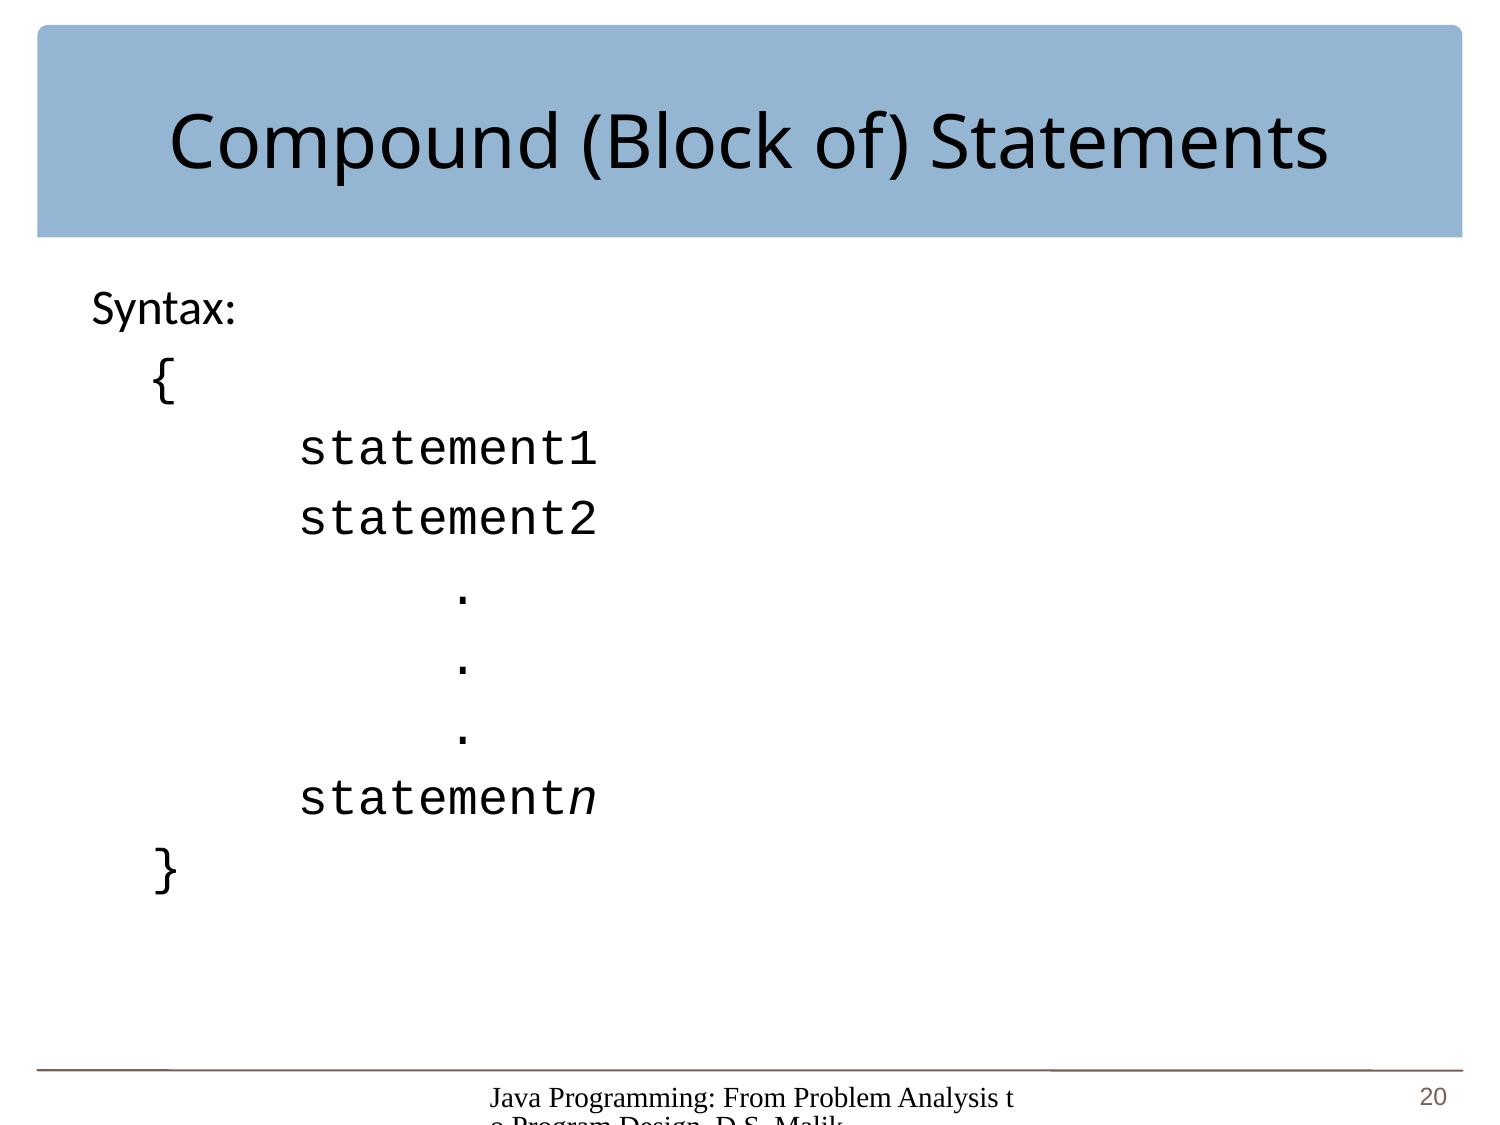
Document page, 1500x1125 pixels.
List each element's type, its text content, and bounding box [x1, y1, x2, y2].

slide_number 20 [1112, 1069, 1463, 1123]
text_box Syntax: { statement1 statement2 . . . statementn } [76, 267, 1400, 988]
title Compound (Block of) Statements [49, 44, 1451, 233]
footer Java Programming: From Problem Analysis to Program Design, D.S. Malik [474, 1069, 1038, 1123]
